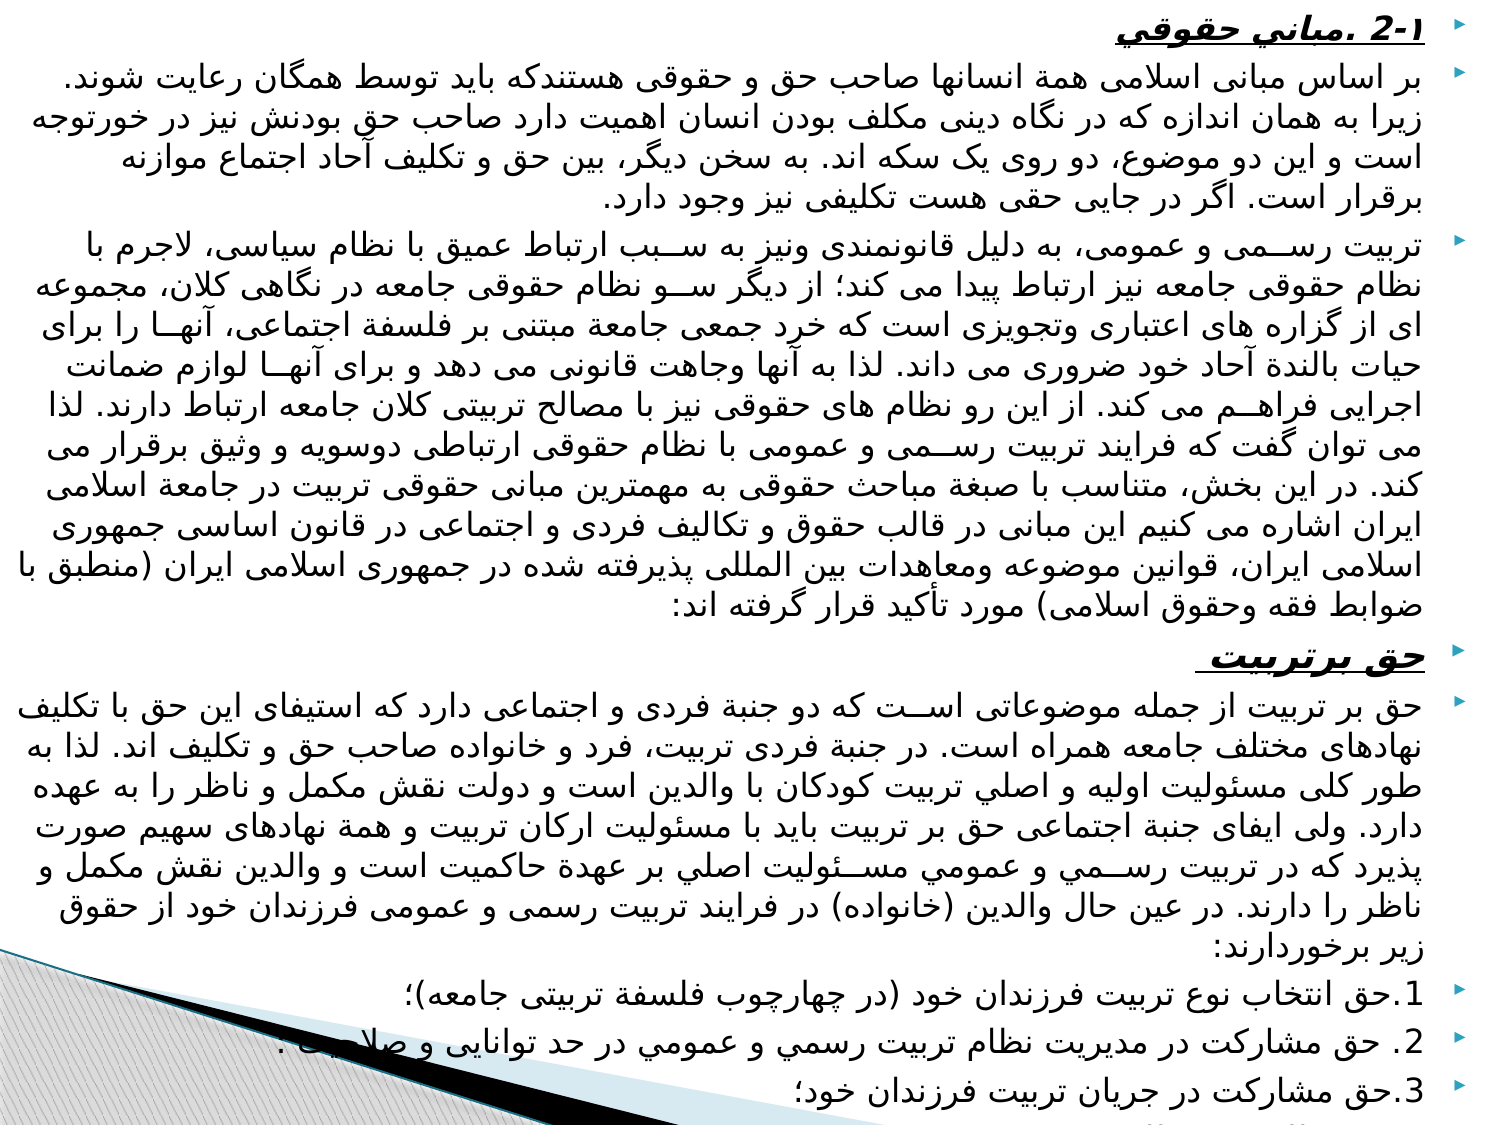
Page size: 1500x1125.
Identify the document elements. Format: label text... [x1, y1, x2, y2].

list 2-۱ .مباني حقوقي بر اساس مبانی اسلامی همة انسانها صاحب حق و حقوقی هستندکه بايد توسط همگان رعايت شوند. زيرا به همان اندازه که در نگاه دينی مکلف بودن انسان اهميت دارد صاحب حق بودنش نيز در خورتوجه است و اين دو موضوع، دو روی يک سکه اند. به سخن ديگر، بين حق و تکليف آحاد اجتماع موازنه برقرار است. اگر در جايی حقی هست تکليفی نيز وجود دارد. تربيت رســمی و عمومی، به دليل قانونمندی ونيز به ســبب ارتباط عميق با نظام سياسی، لاجرم با نظام حقوقی جامعه نيز ارتباط پيدا می کند؛ از ديگر ســو نظام حقوقی جامعه در نگاهی کلان، مجموعه ای از گزاره های اعتباری وتجويزی است که خرد جمعی جامعة مبتنی بر فلسفة اجتماعی، آنهــا را برای حيات بالندة آحاد خود ضروری می داند. لذا به آنها وجاهت قانونی می دهد و برای آنهــا لوازم ضمانت اجرايی فراهــم می کند. از اين رو نظام های حقوقی نيز با مصالح تربيتی کلان جامعه ارتباط دارند. لذا می توان گفت که فرايند تربيت رســمی و عمومی با نظام حقوقی ارتباطی دوسويه و وثيق برقرار می کند. در اين بخش، متناسب با صبغة مباحث حقوقی به مهمترين مبانی حقوقی تربيت در جامعة اسلامی ايران اشاره می کنيم اين مبانی در قالب حقوق و تکاليف فردی و اجتماعی در قانون اساسی جمهوری اسلامی ايران، قوانين موضوعه ومعاهدات بين المللی پذيرفته شده در جمهوری اسلامی ايران (منطبق با ضوابط فقه وحقوق اسلامی) مورد تأکيد قرار گرفته اند: حق برتربيت حق بر تربيت از جمله موضوعاتی اســت که دو جنبة فردی و اجتماعی دارد که استيفای اين حق با تکليف نهادهای مختلف جامعه همراه است. در جنبة فردی تربيت، فرد و خانواده صاحب حق و تکليف اند. لذا به طور کلی مسئوليت اوليه و اصلي تربيت كودكان با والدين است و دولت نقش مكمل و ناظر را به عهده دارد. ولی ايفای جنبة اجتماعی حق بر تربيت بايد با مسئوليت ارکان تربيت و همة نهادهای سهيم صورت پذيرد که در تربيت رســمي و عمومي مســئوليت اصلي بر عهدة حاکميت است و والدين نقش مکمل و ناظر را دارند. در عين حال والدين (خانواده) در فرايند تربيت رسمی و عمومی فرزندان خود از حقوق زير برخوردارند: 1.حق انتخاب نوع تربيت فرزندان خود (در چهارچوب فلسفة تربيتی جامعه)؛ 2. حق مشاركت در مديريت نظام تربيت رسمي و عمومي در حد توانایی و صلاحیت ؛ 3.حق مشاركت در جريان تربيت فرزندان خود؛ 4.حق نظارت بر نظام تربيت رسمي و عمومي [0, 0, 1500, 1125]
